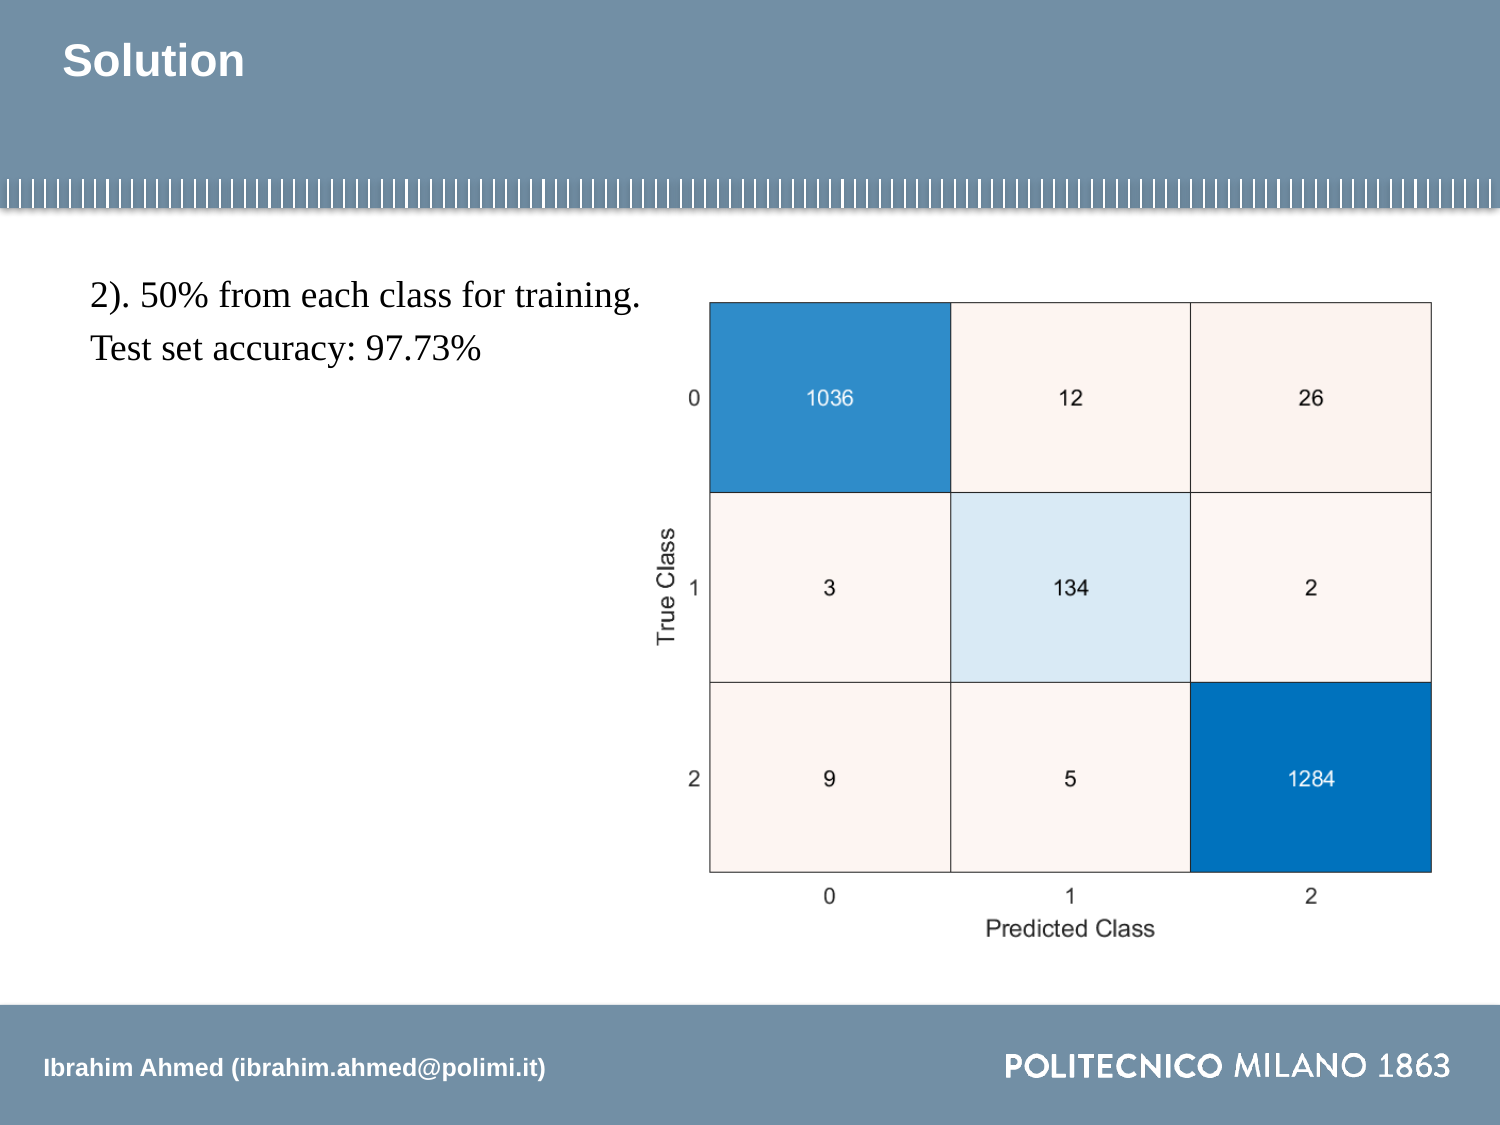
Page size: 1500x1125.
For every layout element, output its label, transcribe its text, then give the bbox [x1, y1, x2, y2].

picture [999, 1041, 1456, 1089]
picture [653, 299, 1435, 940]
title Solution [47, 22, 1455, 161]
list 2). 50% from each class for training. Test set accuracy: 97.73% [75, 262, 1441, 1005]
